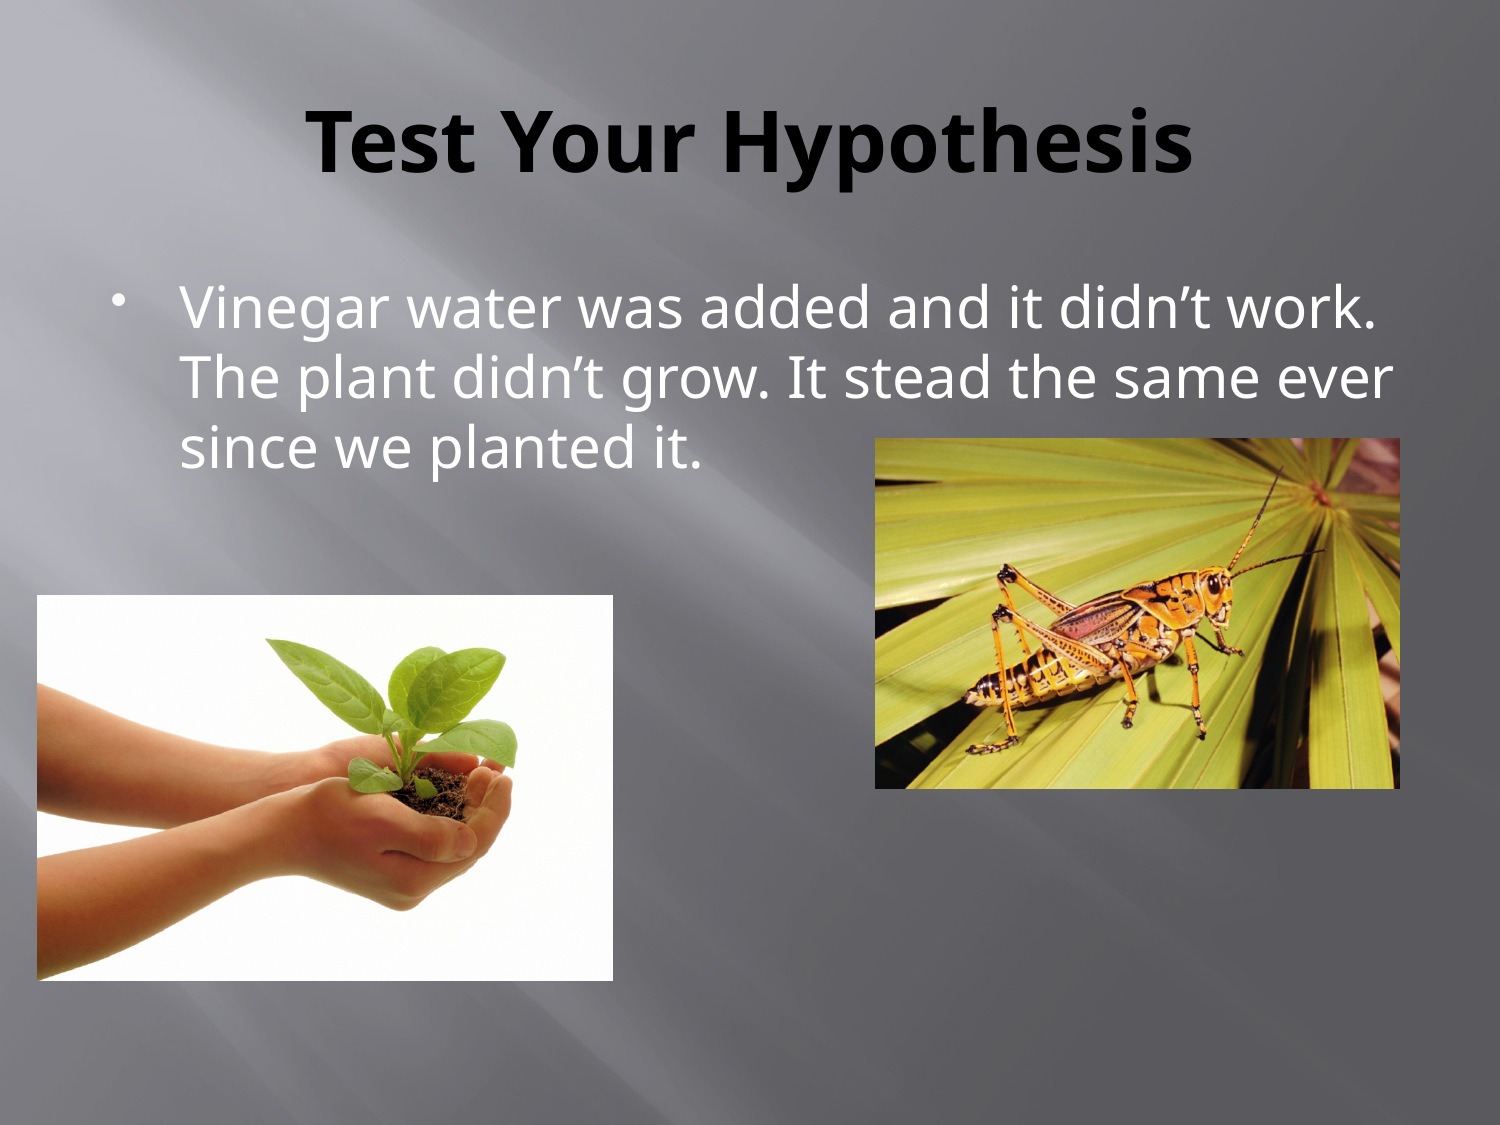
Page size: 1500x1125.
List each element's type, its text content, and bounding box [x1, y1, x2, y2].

picture [37, 595, 613, 982]
title Test Your Hypothesis [75, 45, 1425, 233]
list Vinegar water was added and it didn’t work. The plant didn’t grow. It stead the same ever since we planted it. [75, 262, 1425, 1035]
picture [874, 438, 1401, 789]
